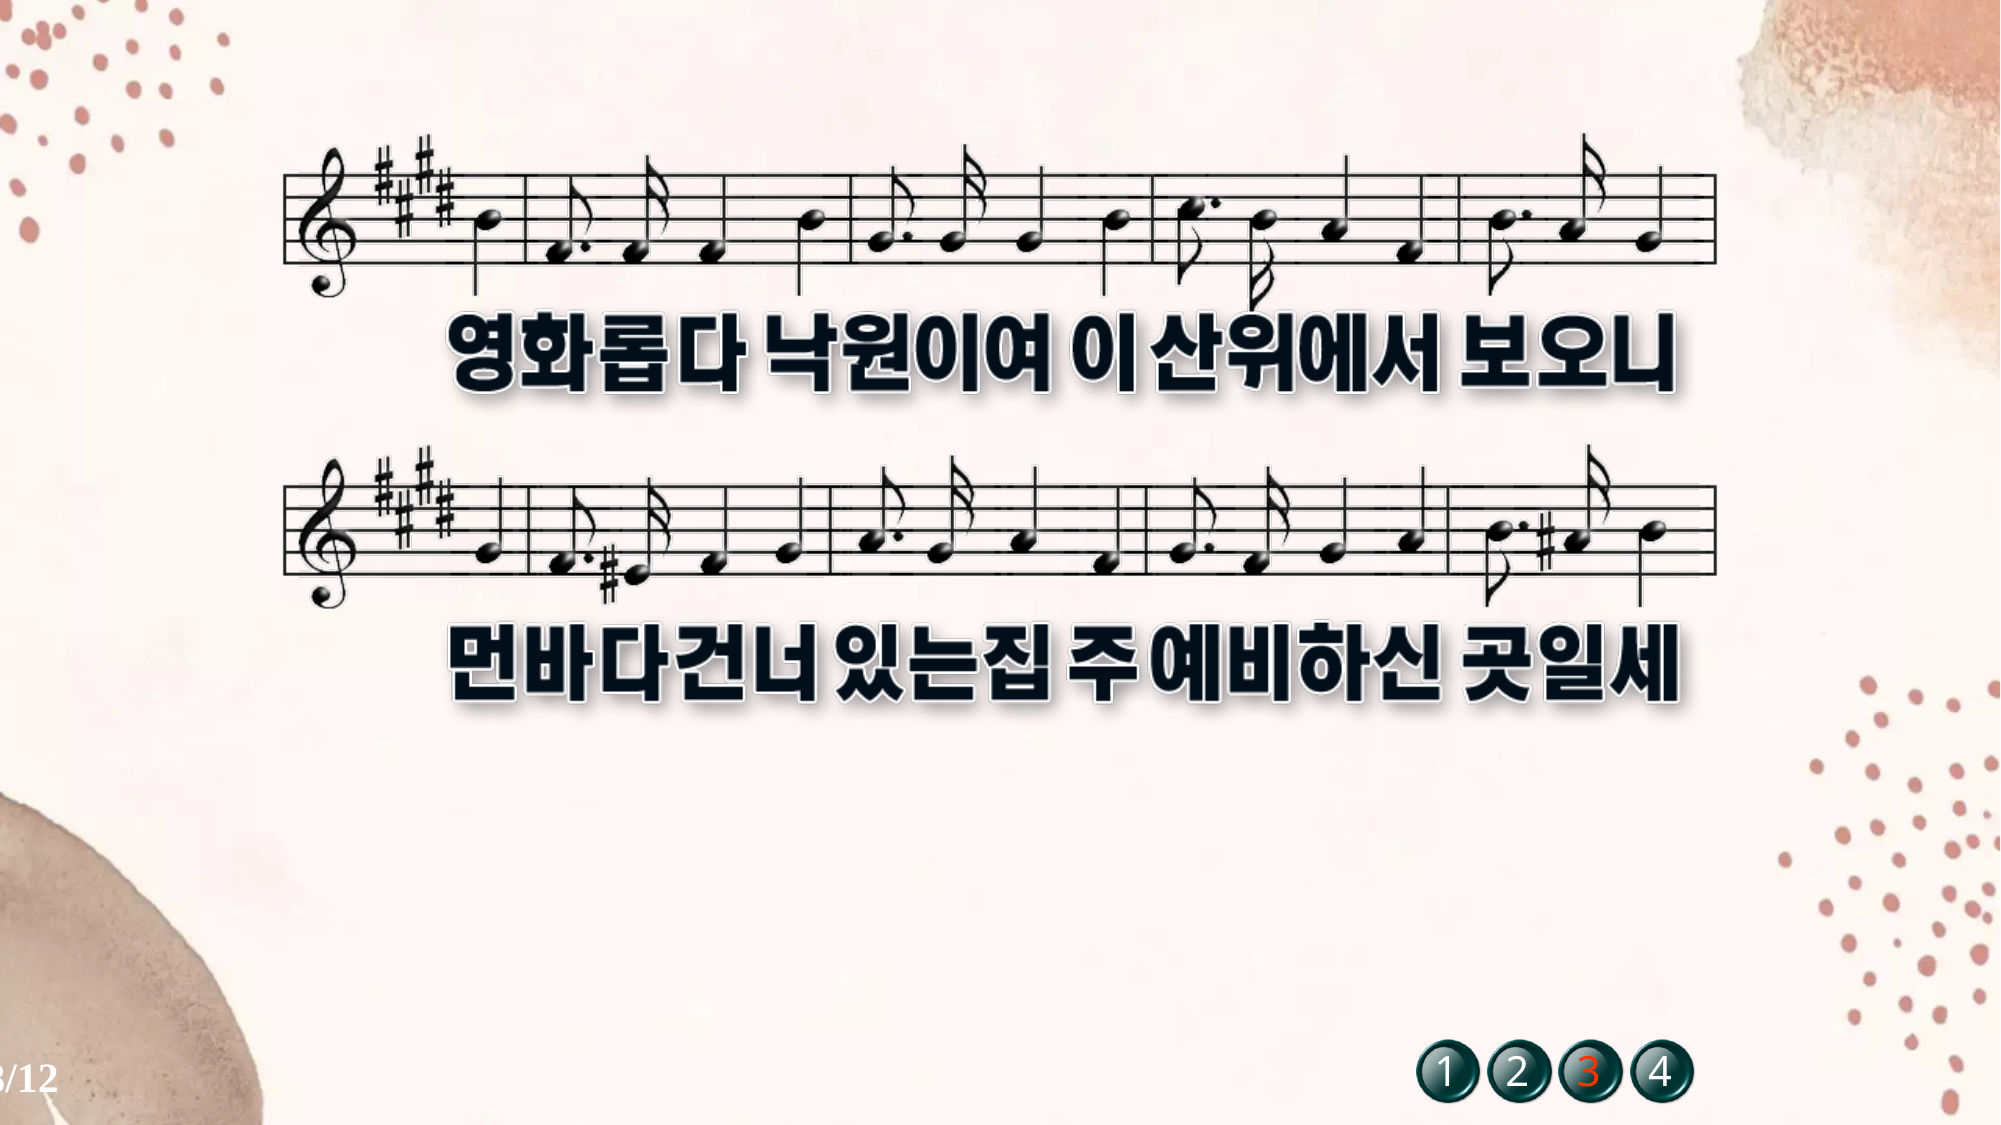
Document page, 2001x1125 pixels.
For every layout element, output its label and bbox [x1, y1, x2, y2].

text_box [1484, 1035, 1555, 1106]
text_box [1555, 1035, 1626, 1106]
text_box [1413, 1035, 1484, 1106]
picture [0, 0, 2001, 1125]
text_box [1627, 1035, 1697, 1106]
